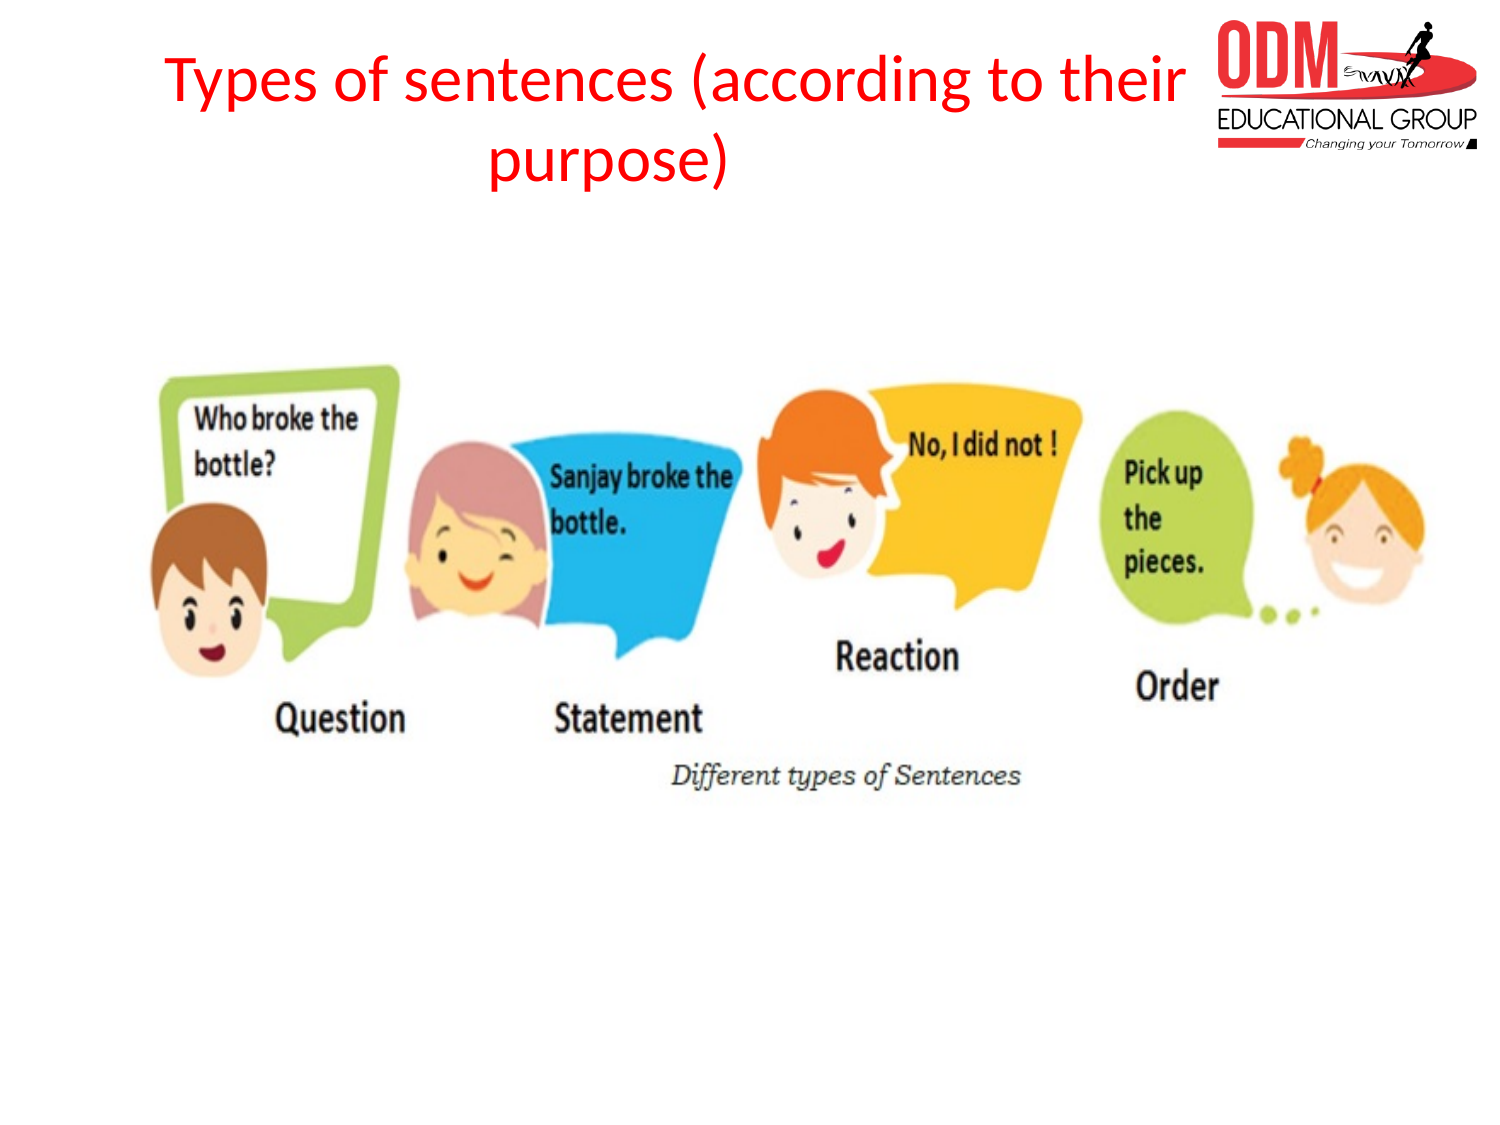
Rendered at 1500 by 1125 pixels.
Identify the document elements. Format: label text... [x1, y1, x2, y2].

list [100, 361, 1451, 812]
picture [1217, 20, 1478, 150]
title Types of sentences (according to their purpose) [0, 20, 1285, 209]
